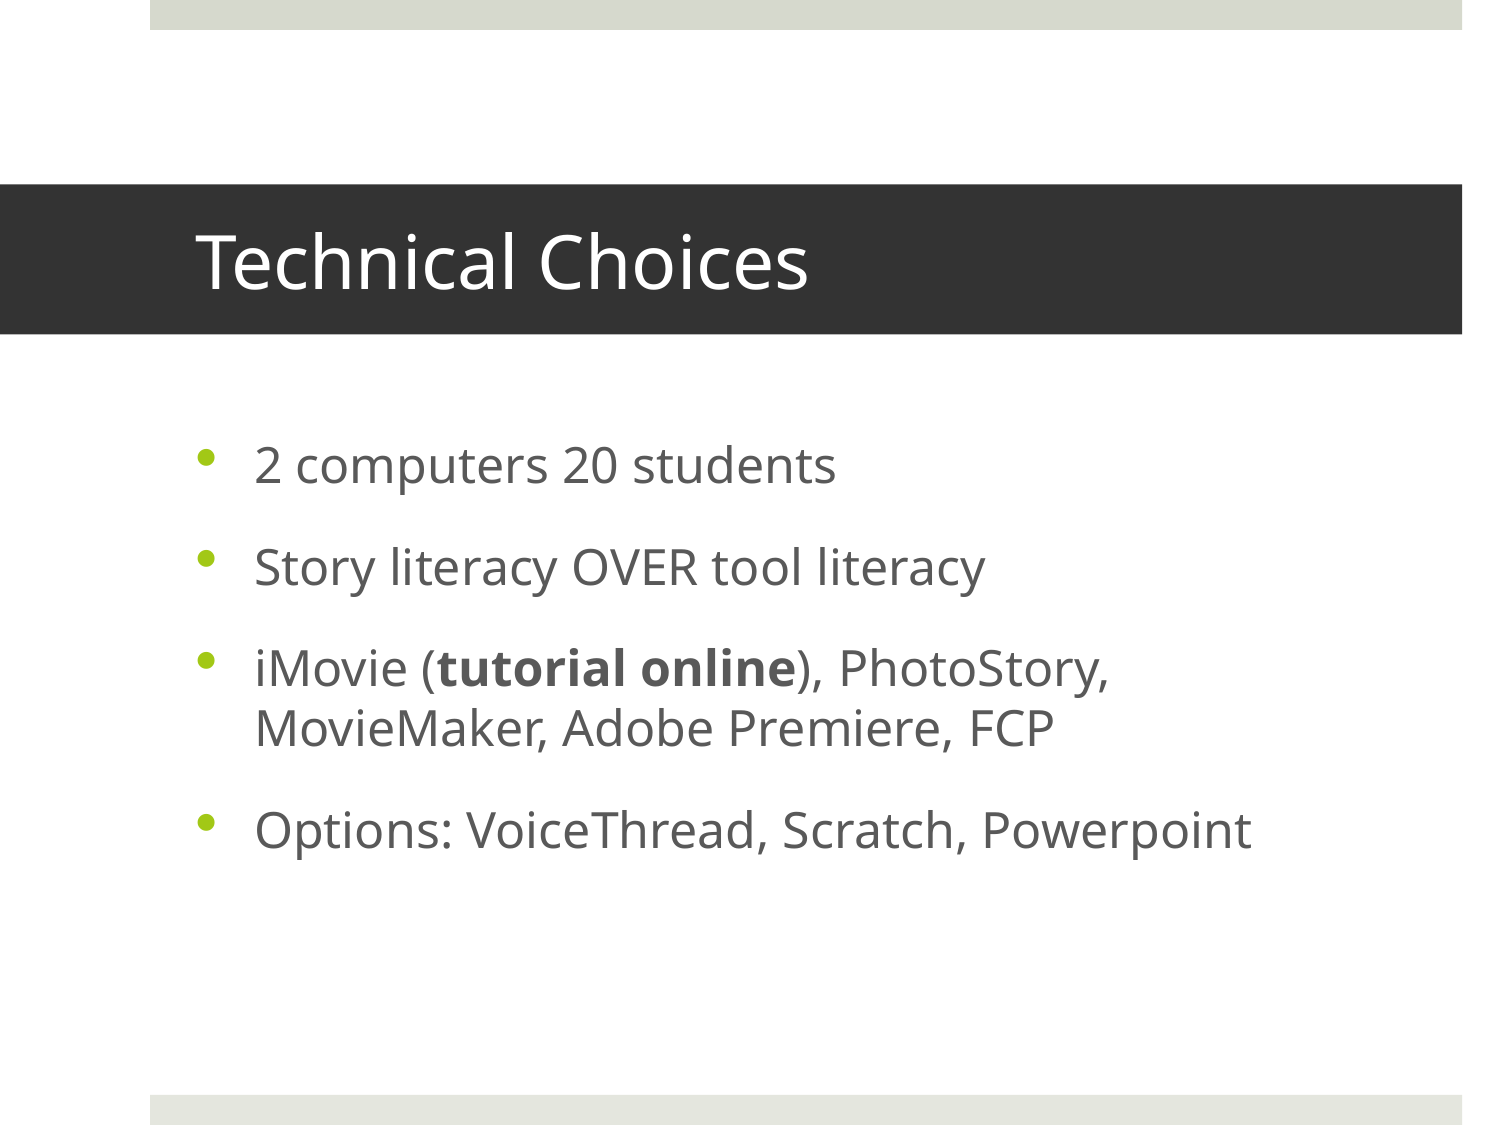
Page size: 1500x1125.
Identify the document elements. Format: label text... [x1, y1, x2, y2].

title Technical Choices [0, 184, 1463, 335]
list 2 computers 20 students Story literacy OVER tool literacy iMovie (tutorial online), PhotoStory, MovieMaker, Adobe Premiere, FCP Options: VoiceThread, Scratch, Powerpoint [182, 425, 1432, 1028]
